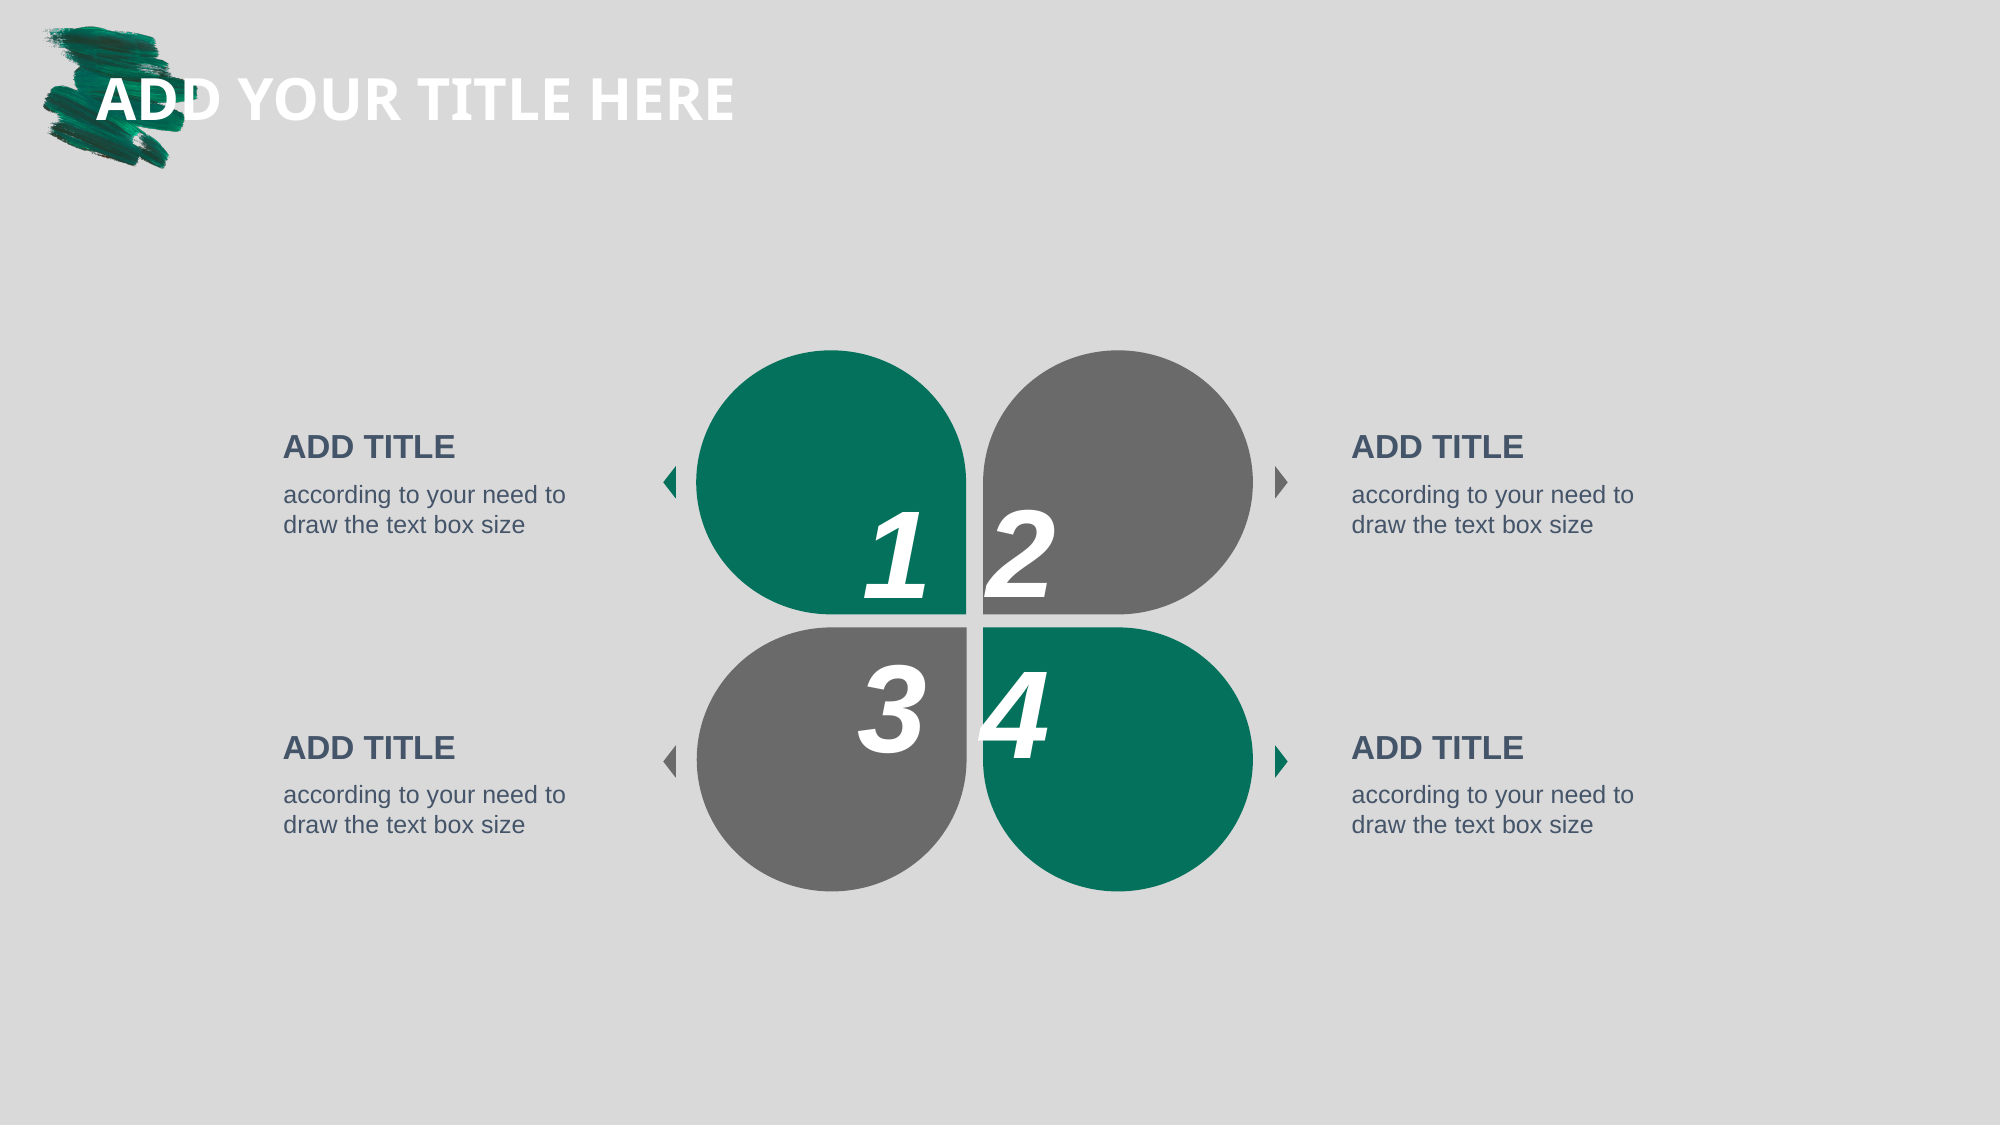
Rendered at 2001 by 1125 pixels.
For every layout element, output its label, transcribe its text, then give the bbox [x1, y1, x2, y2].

text_box ADD TITLE [1351, 425, 1564, 466]
text_box according to your need to draw the text box size [283, 478, 621, 539]
text_box according to your need to draw the text box size [1351, 478, 1689, 539]
picture [42, 26, 199, 169]
text_box according to your need to draw the text box size [283, 778, 621, 839]
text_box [663, 350, 1288, 892]
text_box ADD YOUR TITLE HERE [199, 54, 793, 140]
text_box ADD TITLE [282, 425, 496, 466]
text_box ADD TITLE [1351, 725, 1564, 766]
text_box according to your need to draw the text box size [1351, 778, 1689, 839]
text_box ADD TITLE [282, 725, 496, 766]
